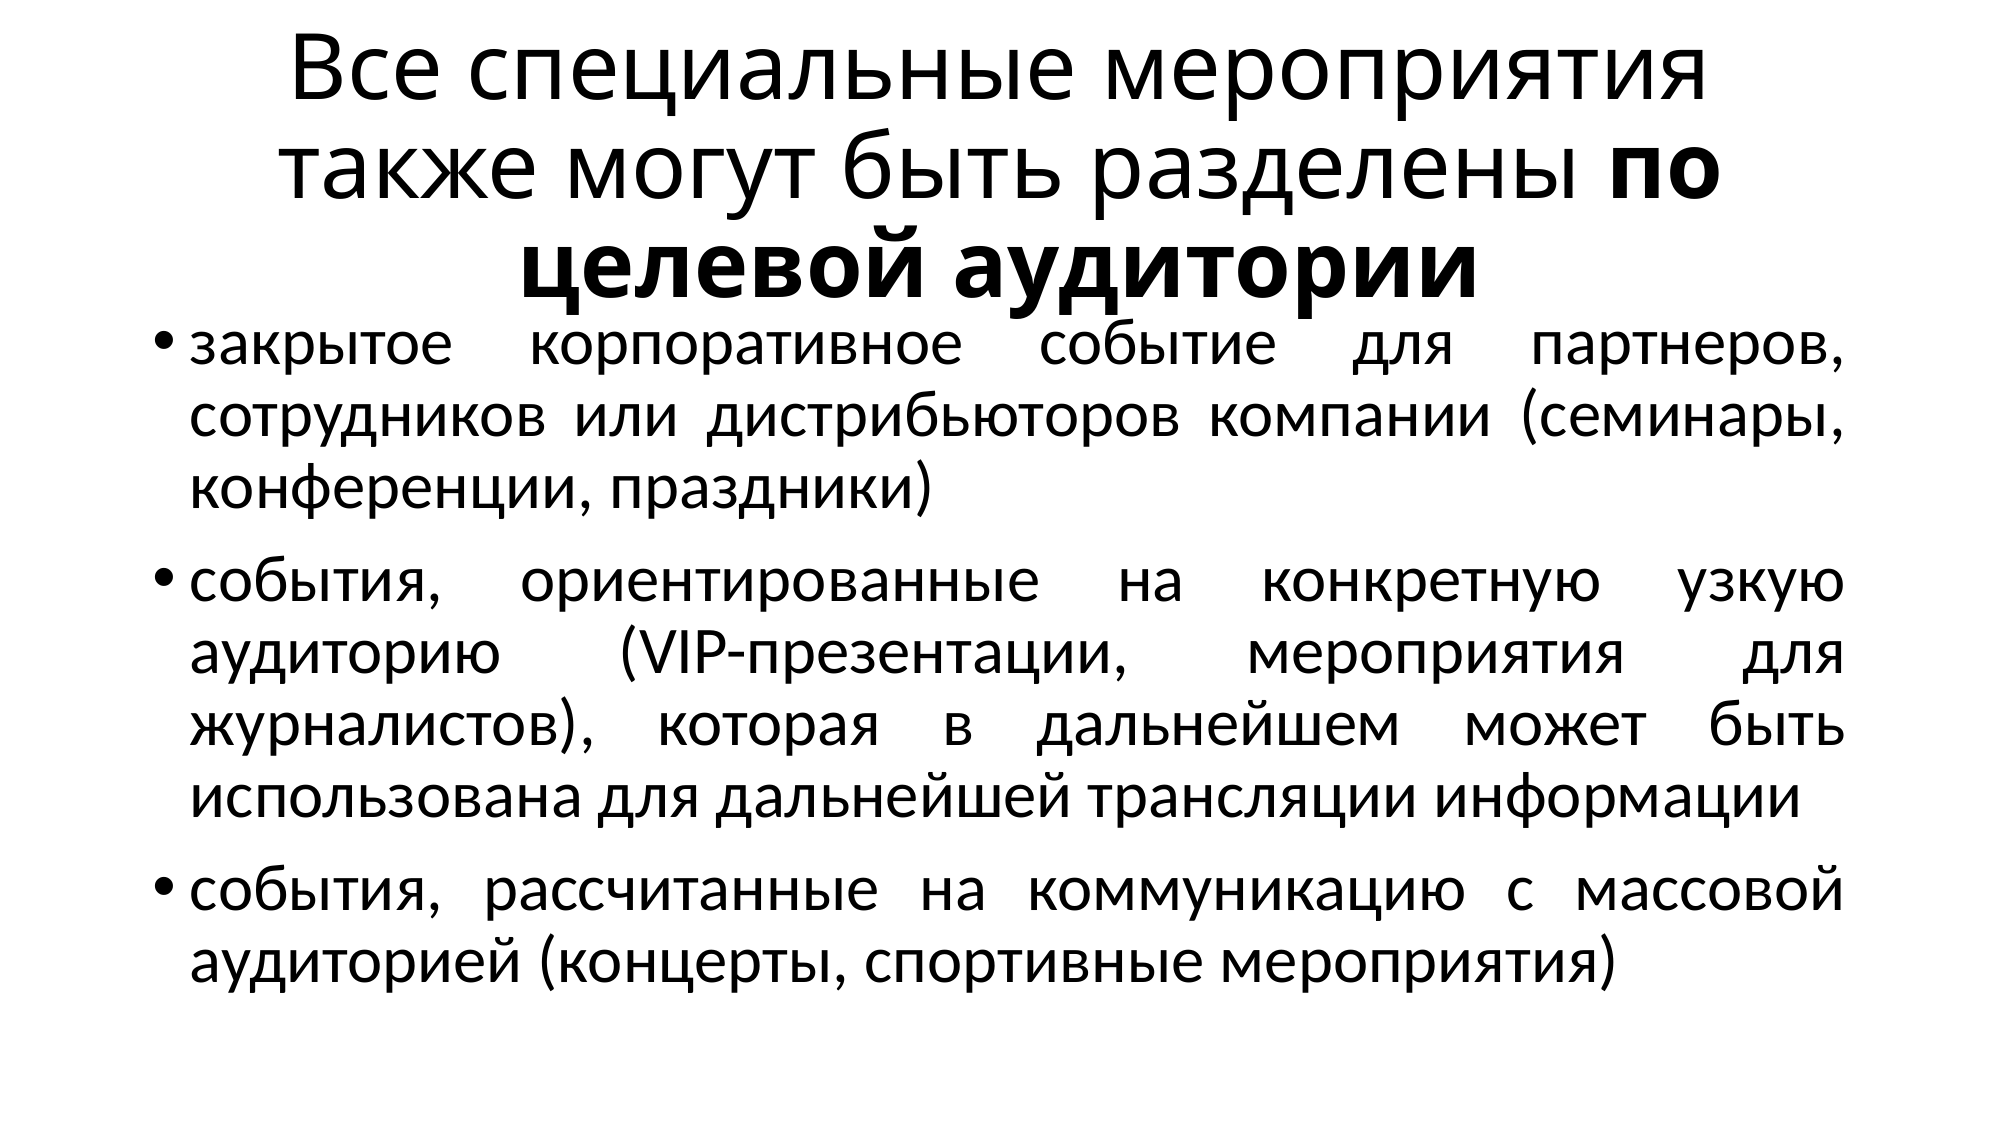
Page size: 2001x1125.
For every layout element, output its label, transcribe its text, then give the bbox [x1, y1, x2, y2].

title Все специальные мероприятия также могут быть разделены по целевой аудитории [137, 59, 1863, 278]
list закрытое корпоративное событие для партнеров, сотрудников или дистрибьюторов компании (семинары, конференции, праздники) события, ориентированные на конкретную узкую аудиторию (VIP-презентации, мероприятия для журналистов), которая в дальнейшем может быть использована для дальнейшей трансляции информации события, рассчитанные на коммуникацию с массовой аудиторией (концерты, спортивные мероприятия) [137, 299, 1863, 1014]
